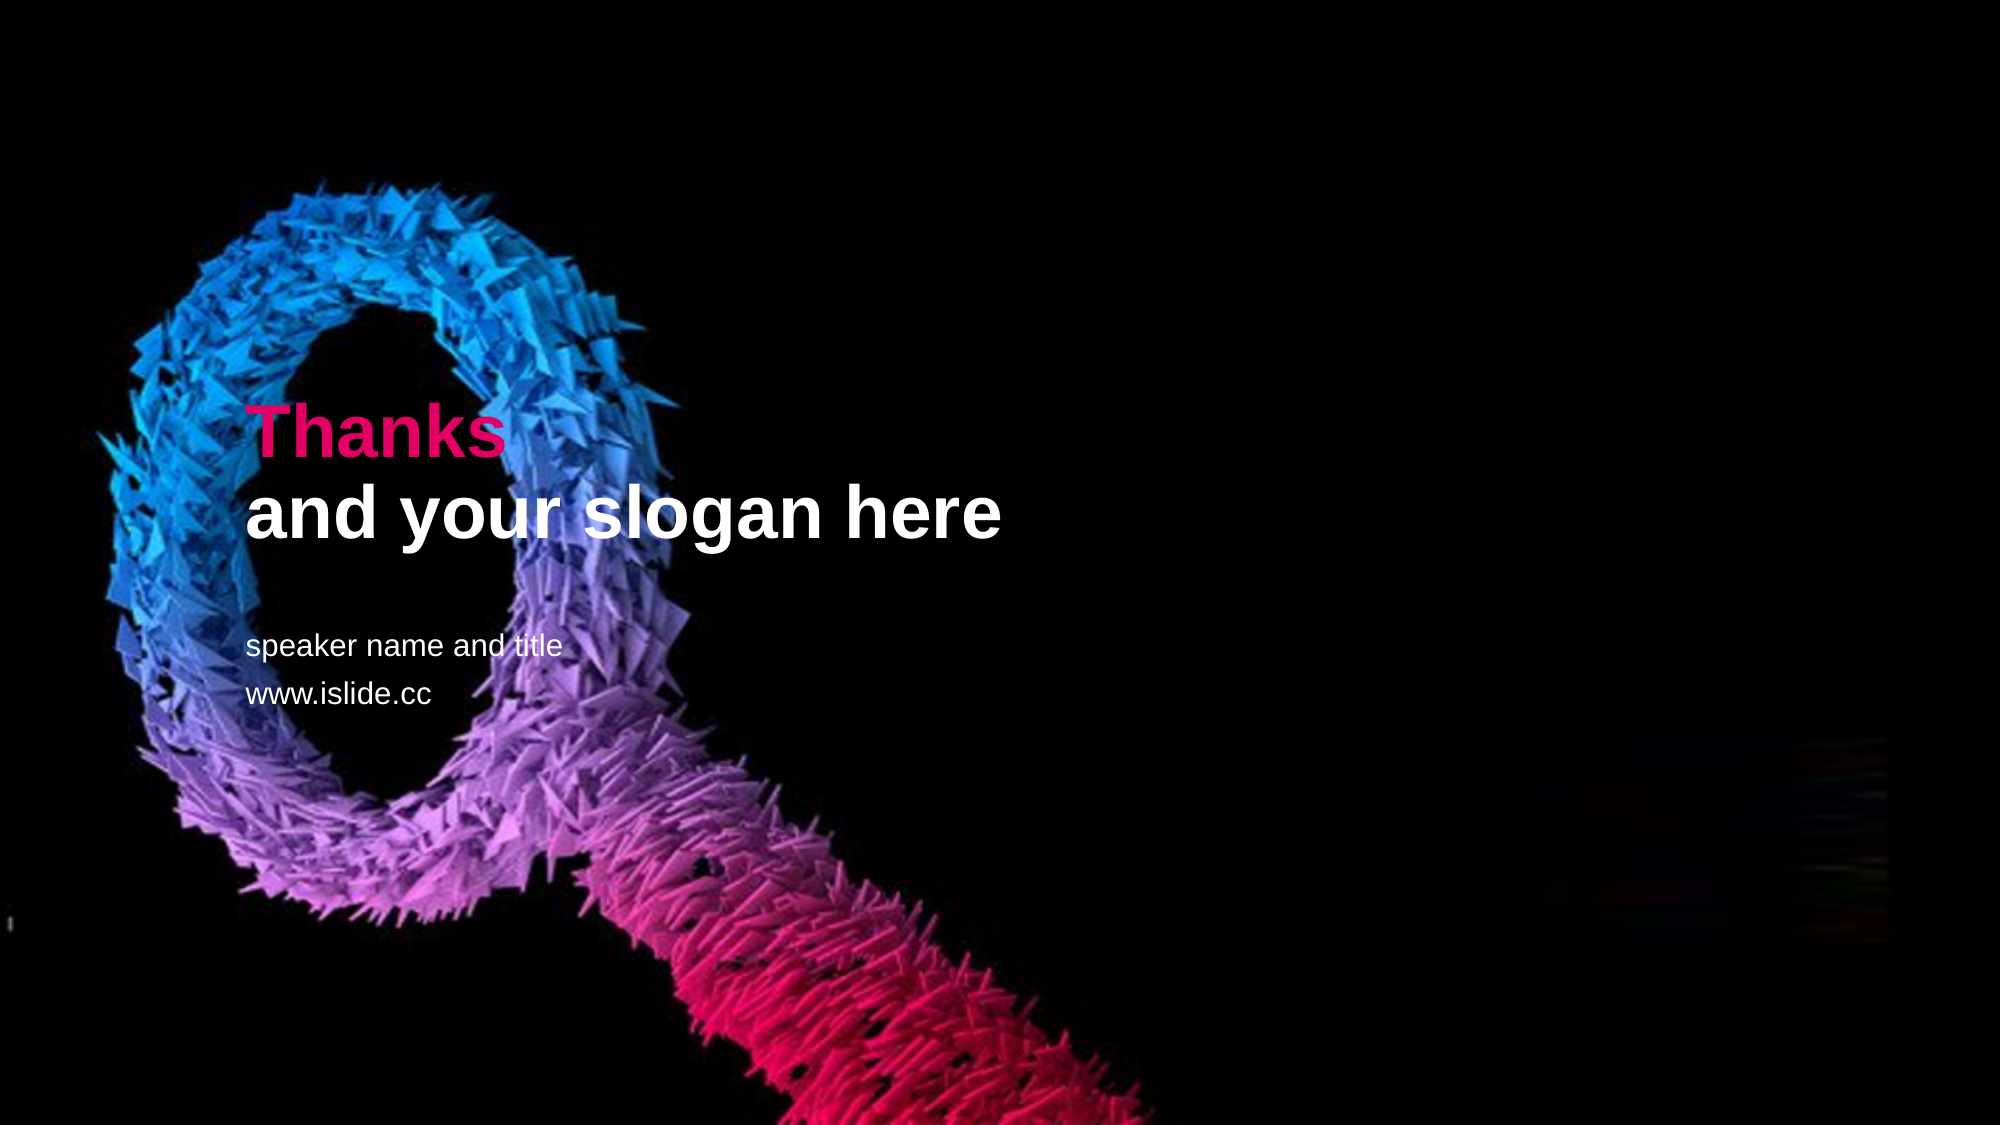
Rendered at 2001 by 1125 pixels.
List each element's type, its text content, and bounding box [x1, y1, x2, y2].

list www.islide.cc [230, 671, 1102, 722]
list speaker name and title [230, 621, 1102, 671]
picture [0, 0, 2000, 1125]
title Thanks and your slogan here [230, 266, 1102, 563]
